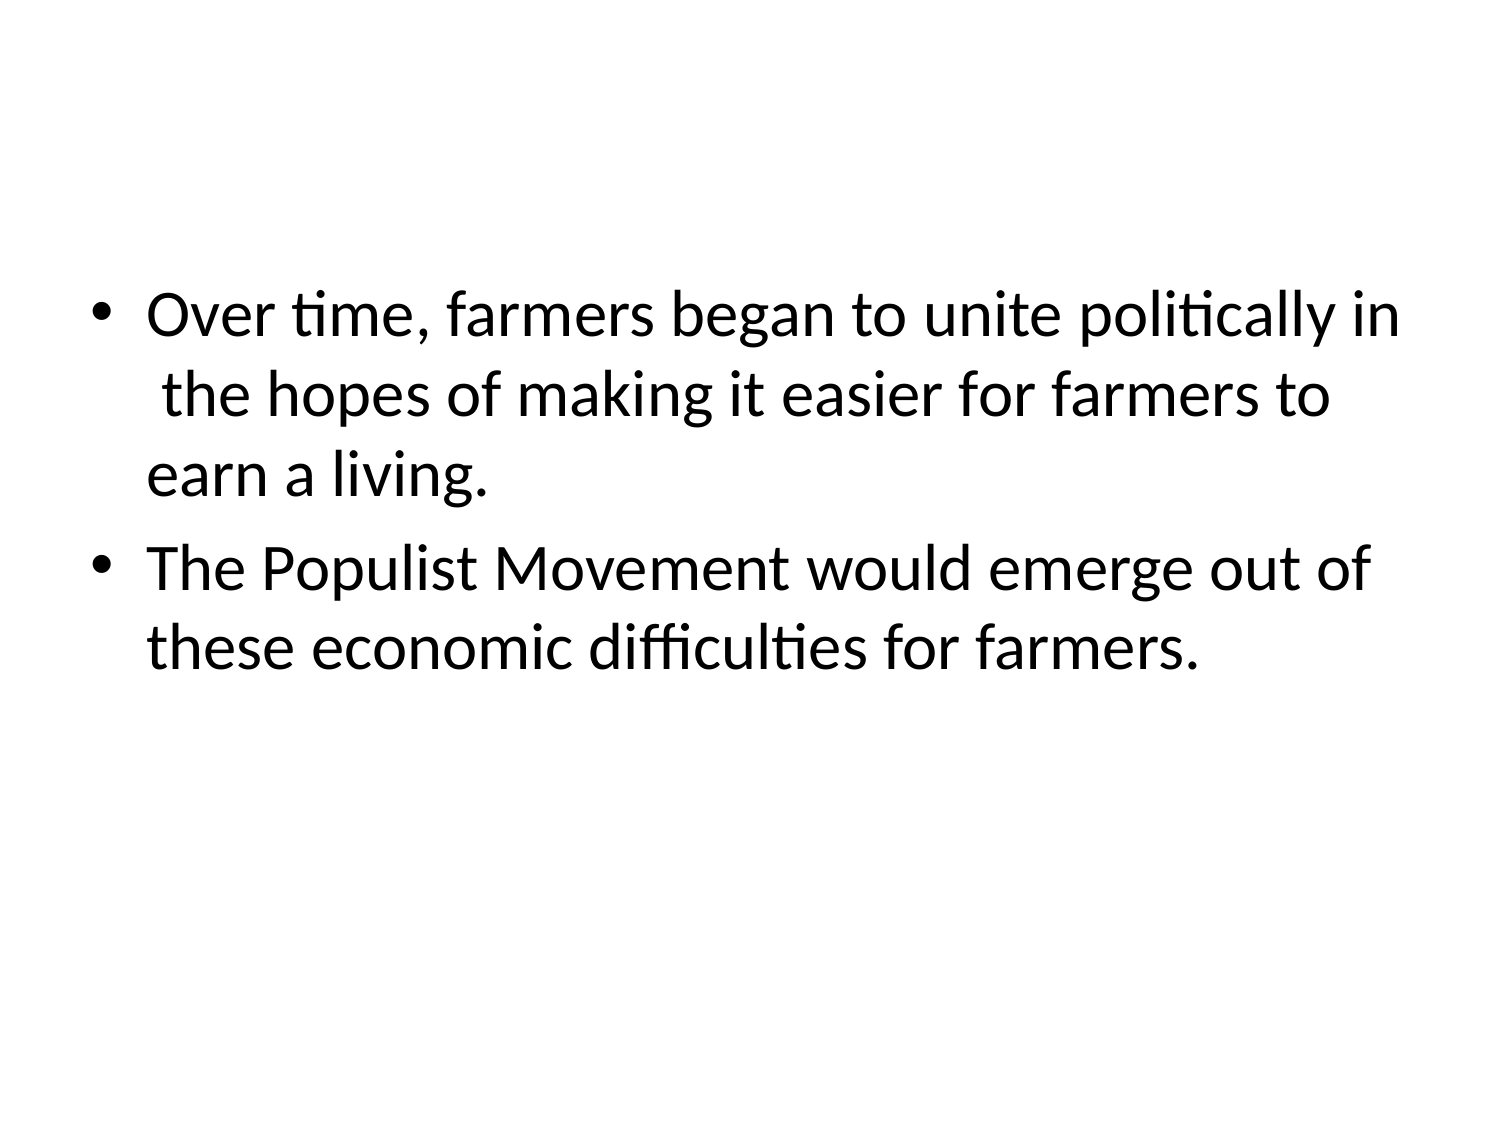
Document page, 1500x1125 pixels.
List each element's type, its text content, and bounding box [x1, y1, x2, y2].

list Over time, farmers began to unite politically in the hopes of making it easier for farmers to earn a living. The Populist Movement would emerge out of these economic difficulties for farmers. [75, 262, 1425, 1005]
